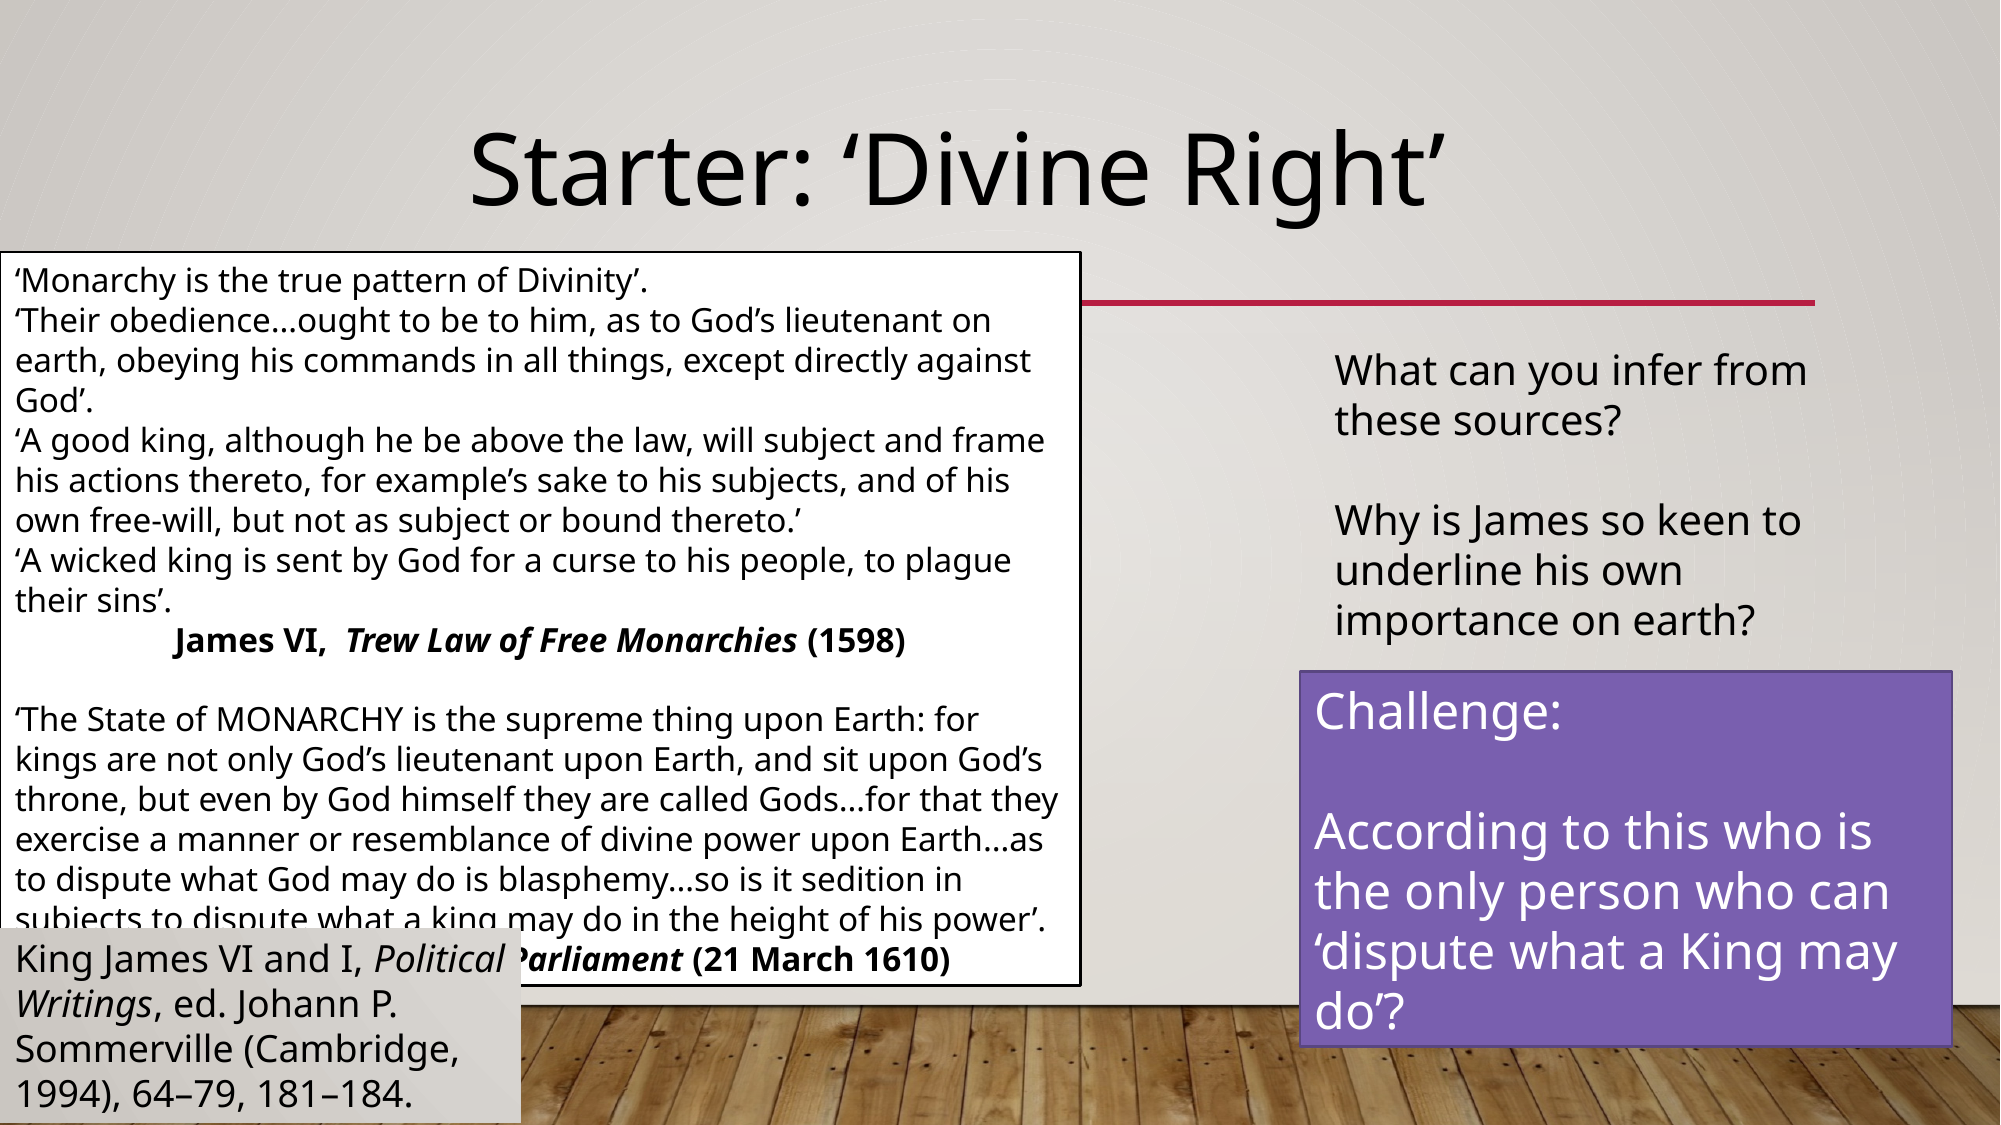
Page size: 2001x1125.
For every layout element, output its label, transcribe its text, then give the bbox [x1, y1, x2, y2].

text_box What can you infer from these sources? Why is James so keen to underline his own importance on earth? [1319, 336, 1896, 651]
text_box King James VI and I, Political Writings, ed. Johann P. Sommerville (Cambridge, 1994), 64–79, 181–184. [0, 928, 521, 1123]
text_box Challenge: According to this who is the only person who can ‘dispute what a King may do’? [1299, 670, 1953, 1048]
text_box ‘Monarchy is the true pattern of Divinity’. ‘Their obedience…ought to be to him, as to God’s lieutenant on earth, obeying his commands in all things, except directly against God’. ‘A good king, although he be above the law, will subject and frame his actions thereto, for example’s sake to his subjects, and of his own free-will, but not as subject or bound thereto.’ ‘A wicked king is sent by God for a curse to his people, to plague their sins’. James VI, Trew Law of Free Monarchies (1598) ‘The State of Monarchy is the supreme thing upon Earth: for kings are not only God’s lieutenant upon Earth, and sit upon God’s throne, but even by God himself they are called Gods…for that they exercise a manner or resemblance of divine power upon Earth…as to dispute what God may do is blasphemy…so is it sedition in subjects to dispute what a king may do in the height of his power’. James VI & I, Speech to Parliament (21 March 1610) [0, 251, 1082, 987]
text_box Starter: ‘Divine Right’ [180, 97, 1735, 233]
picture [0, 1005, 2000, 1125]
